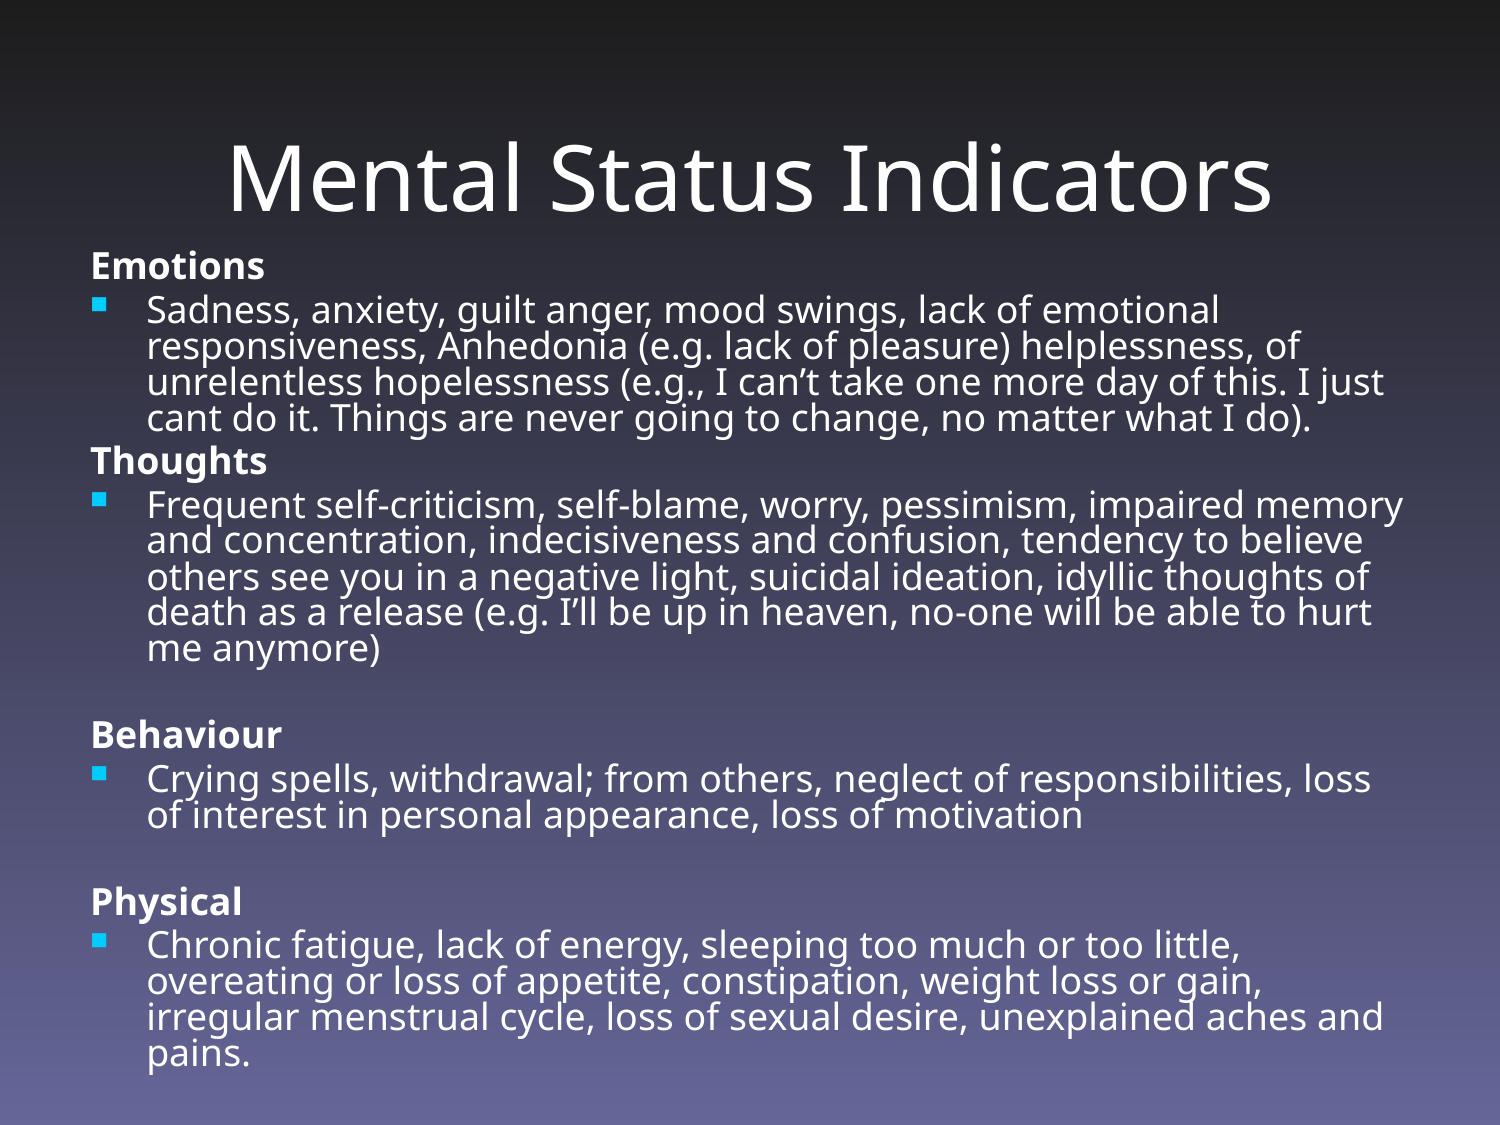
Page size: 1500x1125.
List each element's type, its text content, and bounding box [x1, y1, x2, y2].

title Mental Status Indicators [74, 62, 1426, 243]
list Emotions Sadness, anxiety, guilt anger, mood swings, lack of emotional responsiveness, Anhedonia (e.g. lack of pleasure) helplessness, of unrelentless hopelessness (e.g., I can’t take one more day of this. I just cant do it. Things are never going to change, no matter what I do). Thoughts Frequent self-criticism, self-blame, worry, pessimism, impaired memory and concentration, indecisiveness and confusion, tendency to believe others see you in a negative light, suicidal ideation, idyllic thoughts of death as a release (e.g. I’ll be up in heaven, no-one will be able to hurt me anymore) Behaviour Crying spells, withdrawal; from others, neglect of responsibilities, loss of interest in personal appearance, loss of motivation Physical Chronic fatigue, lack of energy, sleeping too much or too little, overeating or loss of appetite, constipation, weight loss or gain, irregular menstrual cycle, loss of sexual desire, unexplained aches and pains. [74, 243, 1426, 1071]
